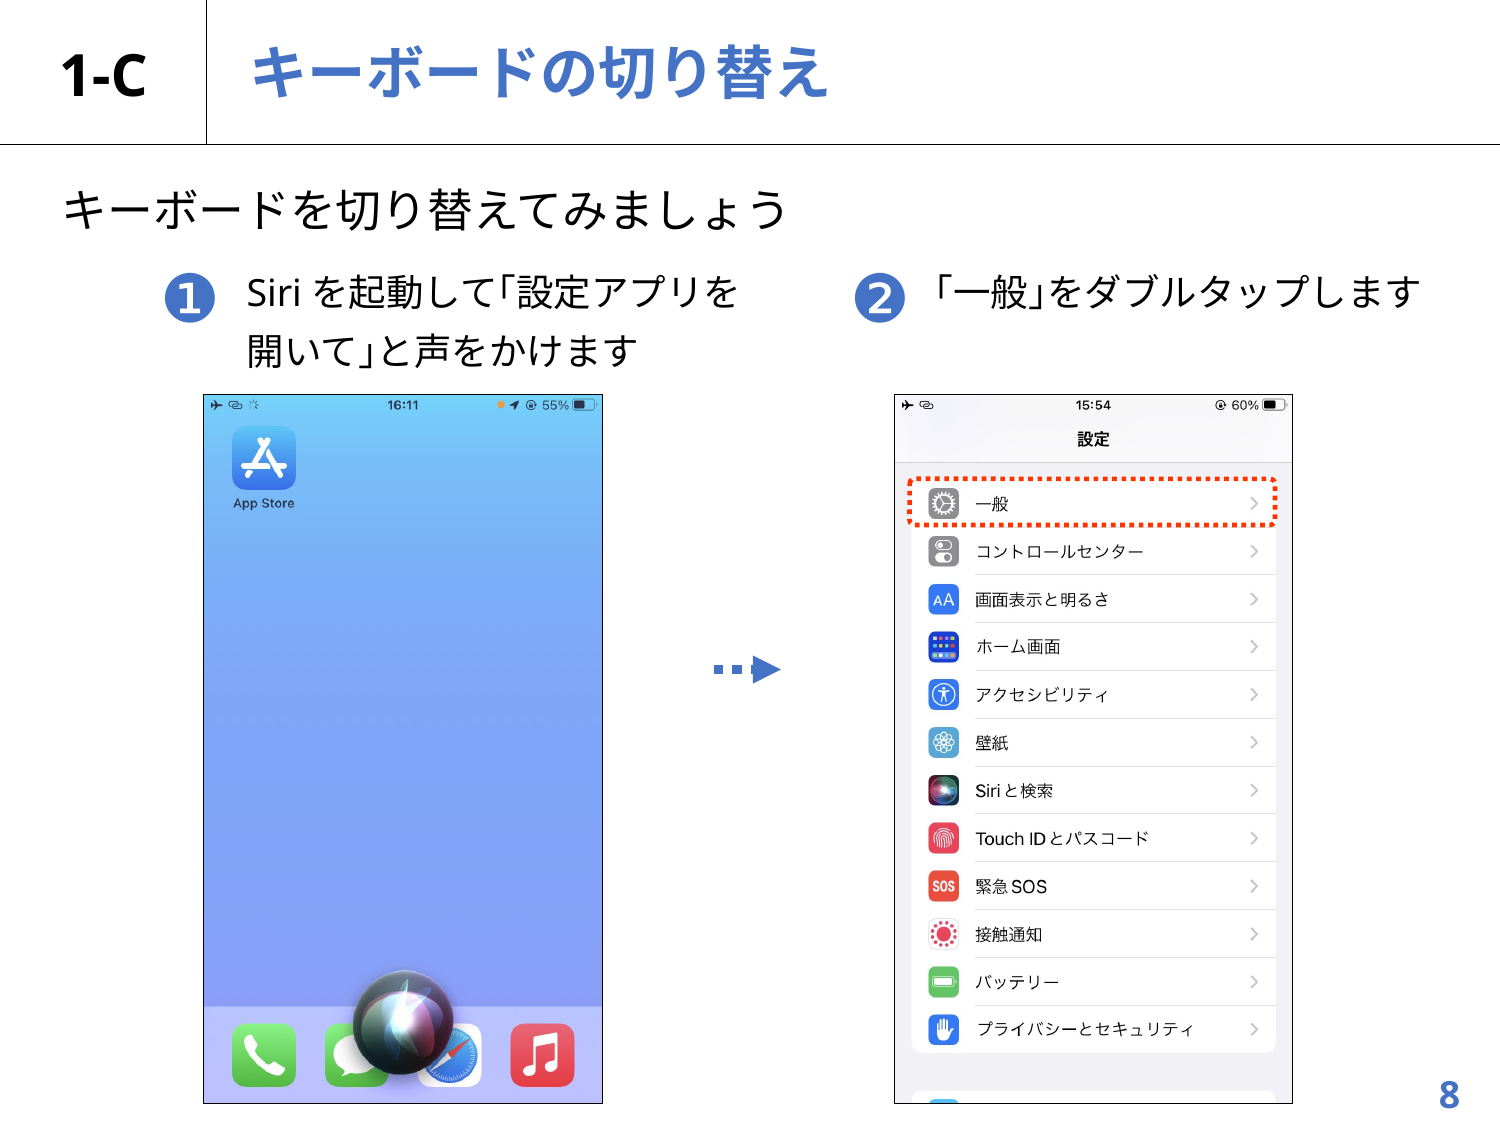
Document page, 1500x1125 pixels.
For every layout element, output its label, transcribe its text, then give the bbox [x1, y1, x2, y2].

picture [203, 394, 603, 1104]
text_box ｢一般｣をダブルタップします [919, 274, 1444, 322]
picture [894, 394, 1293, 1104]
text_box キーボードを切り替えてみましょう [46, 180, 1500, 274]
text_box Siriを起動して｢設定アプリを開いて｣と声をかけます [231, 274, 766, 381]
text_box 1-C [0, 0, 207, 147]
text_box ❶ [145, 274, 223, 343]
text_box ❷ [835, 274, 924, 343]
text_box キーボードの切り替え [230, 24, 1459, 119]
text_box 8 [1399, 1063, 1500, 1123]
